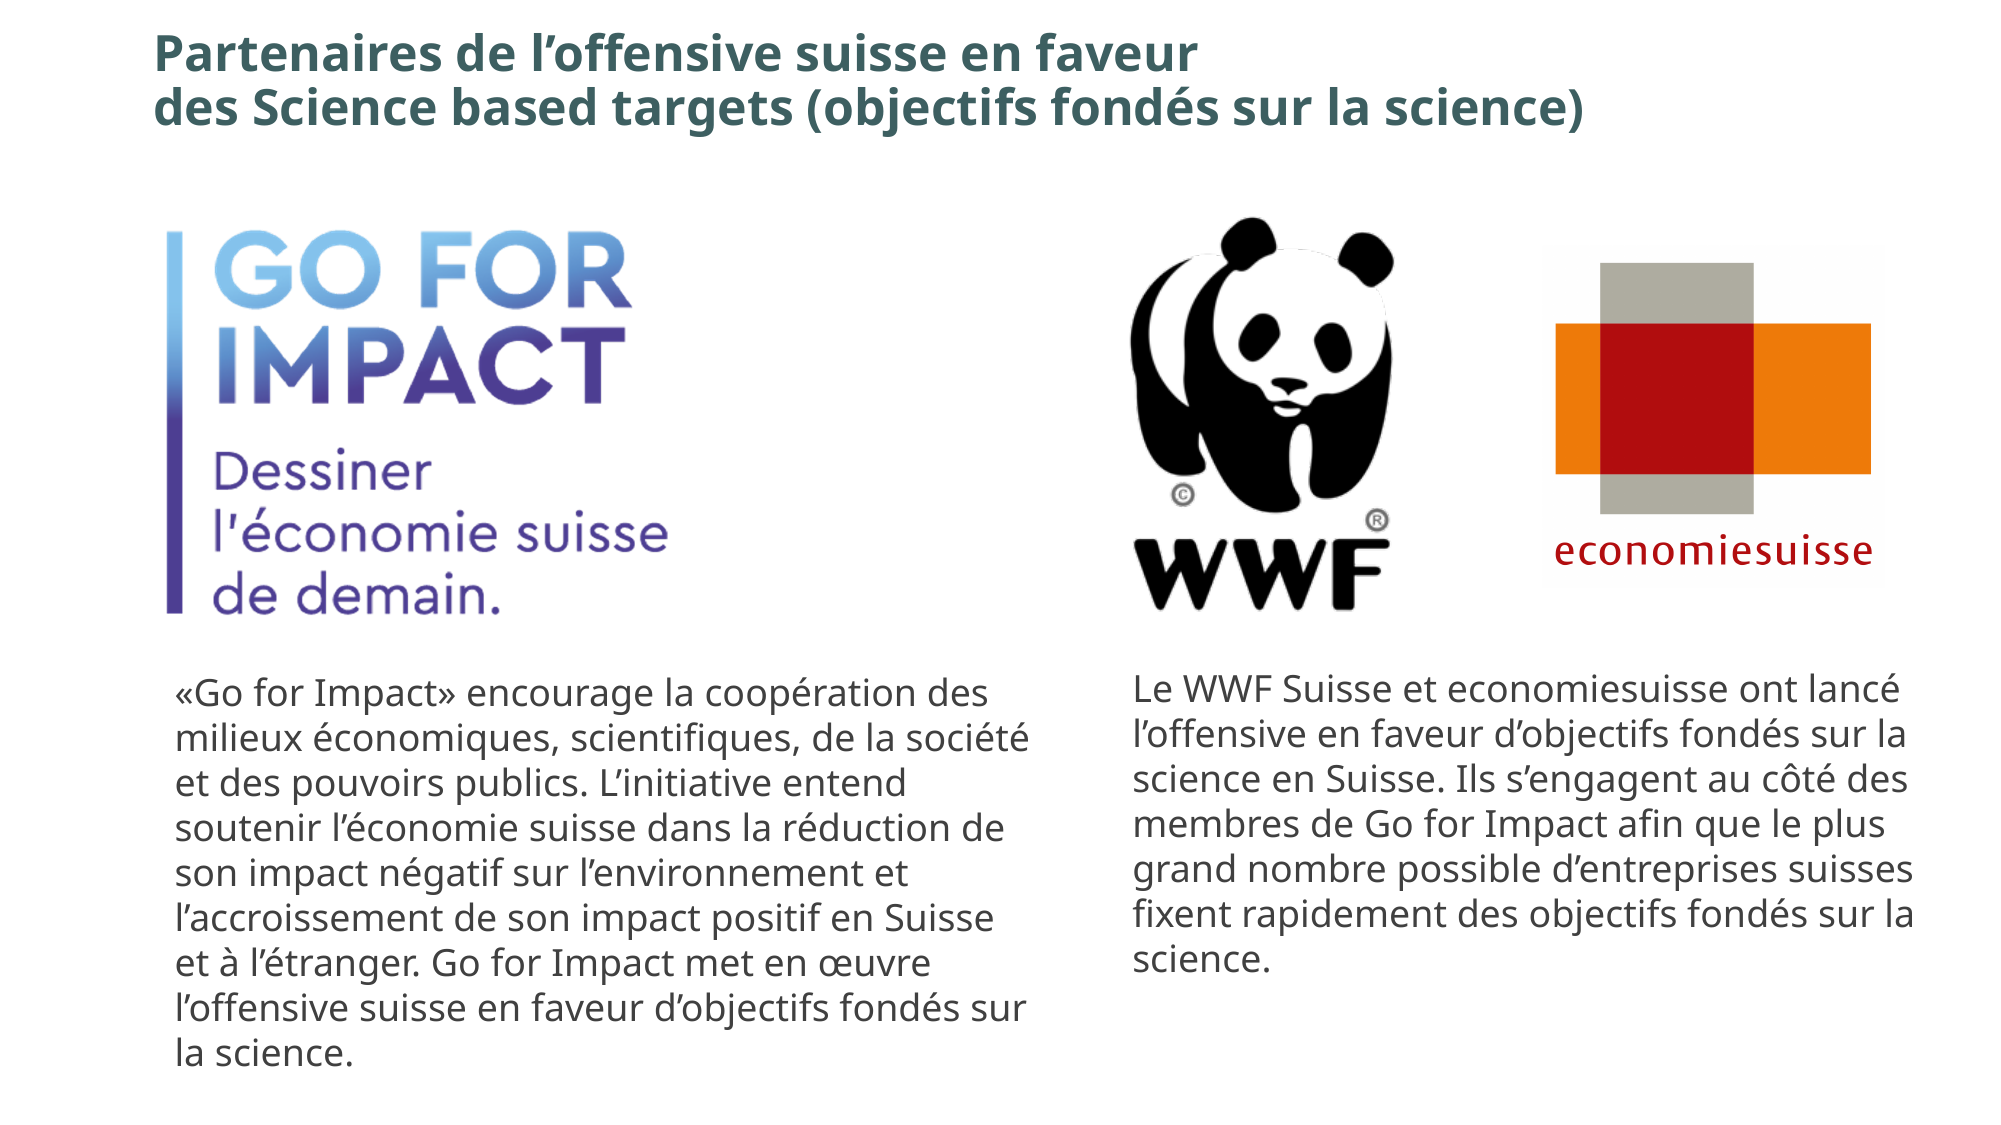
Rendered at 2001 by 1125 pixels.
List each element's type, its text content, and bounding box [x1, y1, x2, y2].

picture [147, 214, 774, 638]
text_box Partenaires de l’offensive suisse en faveur des Science based targets (objectifs fondés sur la science) [138, 26, 1864, 138]
text_box Le WWF Suisse et economiesuisse ont lancé l’offensive en faveur d’objectifs fondés sur la science en Suisse. Ils s’engagent au côté des membres de Go for Impact afin que le plus grand nombre possible d’entreprises suisses fixent rapidement des objectifs fondés sur la science. [1117, 657, 1968, 988]
picture [1128, 215, 1396, 616]
text_box «Go for Impact» encourage la coopération des milieux économiques, scientifiques, de la société et des pouvoirs publics. L’initiative entend soutenir l’économie suisse dans la réduction de son impact négatif sur l’environnement et l’accroissement de son impact positif en Suisse et à l’étranger. Go for Impact met en œuvre l’offensive suisse en faveur d’objectifs fondés sur la science. [159, 661, 1053, 1082]
picture [1542, 245, 1885, 588]
